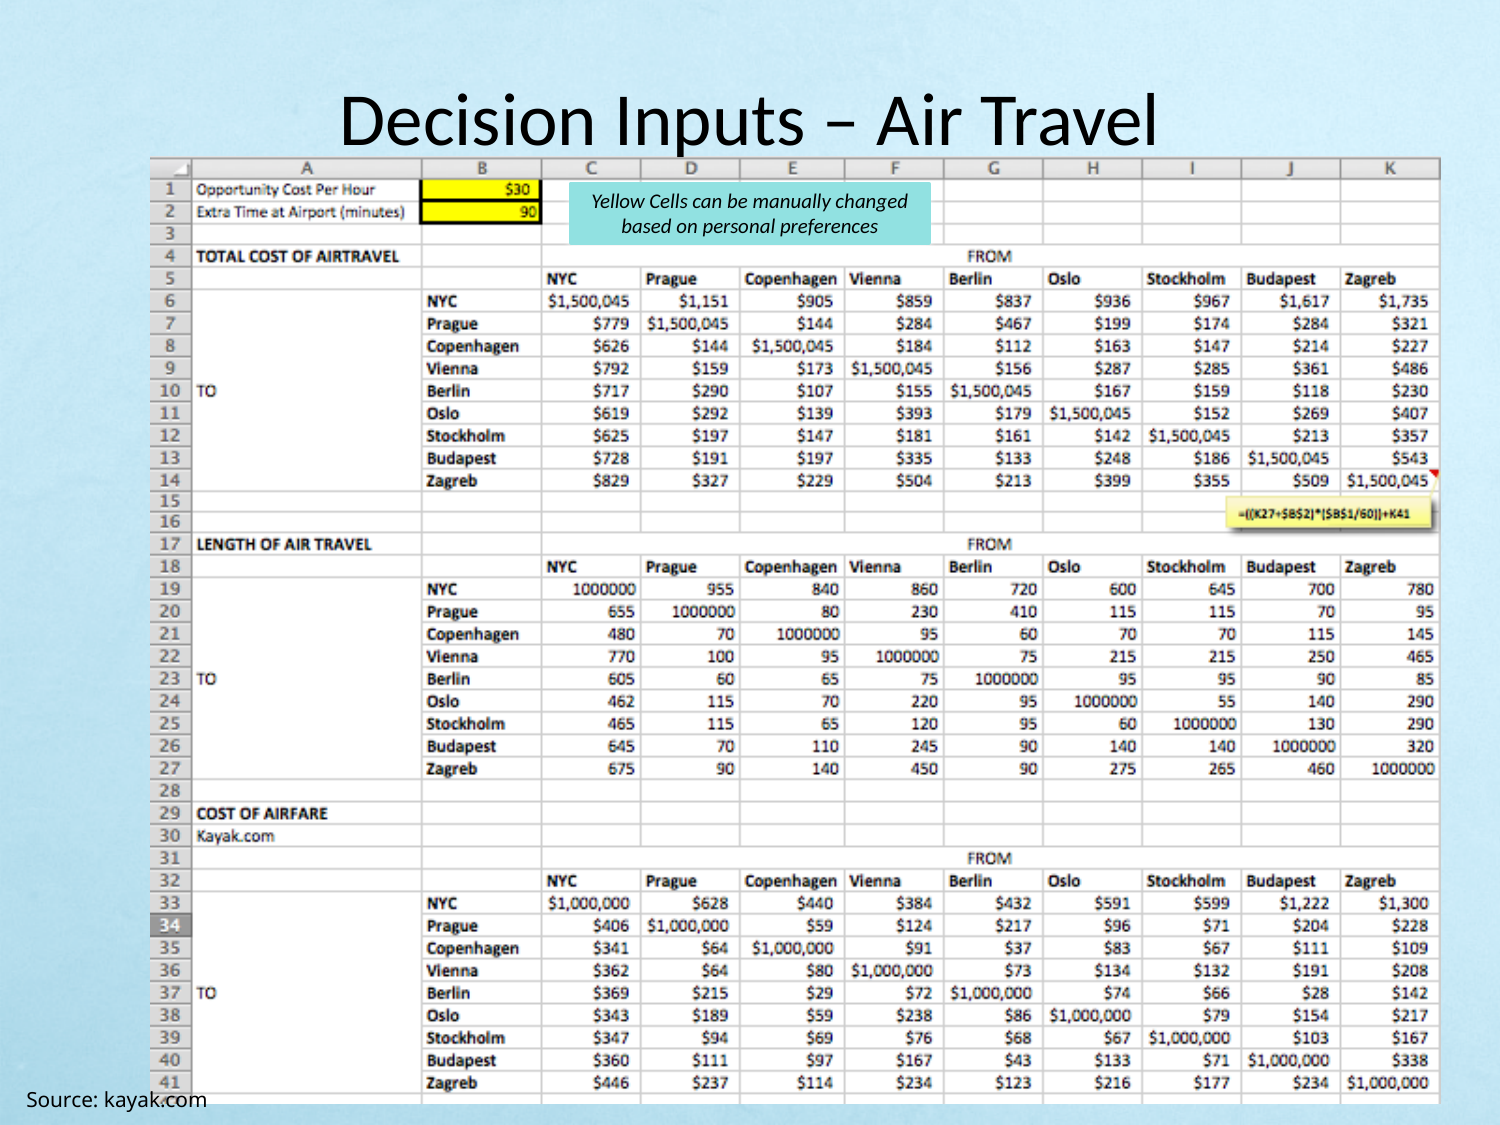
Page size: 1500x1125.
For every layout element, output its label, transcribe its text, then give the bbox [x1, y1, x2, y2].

text_box Source: kayak.com [11, 1079, 1327, 1120]
title Decision Inputs – Air Travel [81, 15, 1419, 168]
picture [148, 154, 1442, 1106]
